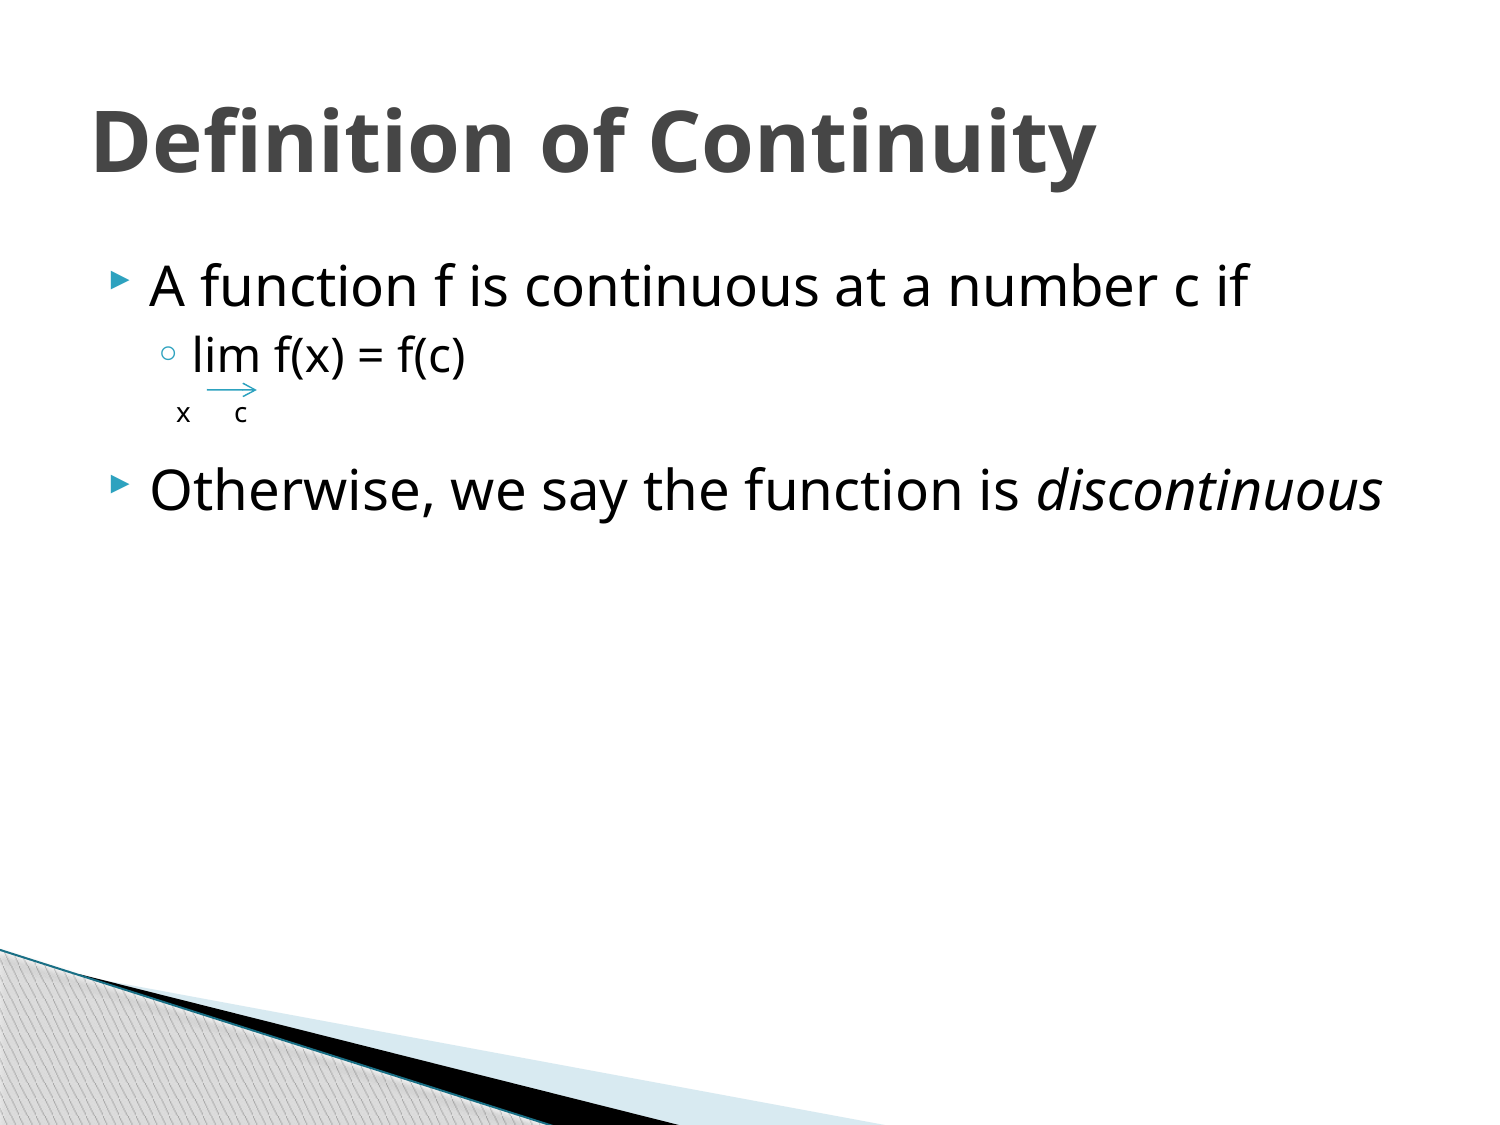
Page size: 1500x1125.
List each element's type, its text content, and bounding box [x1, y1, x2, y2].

list A function f is continuous at a number c if lim f(x) = f(c) x c Otherwise, we say the function is discontinuous [75, 243, 1425, 986]
title Definition of Continuity [75, 45, 1425, 233]
